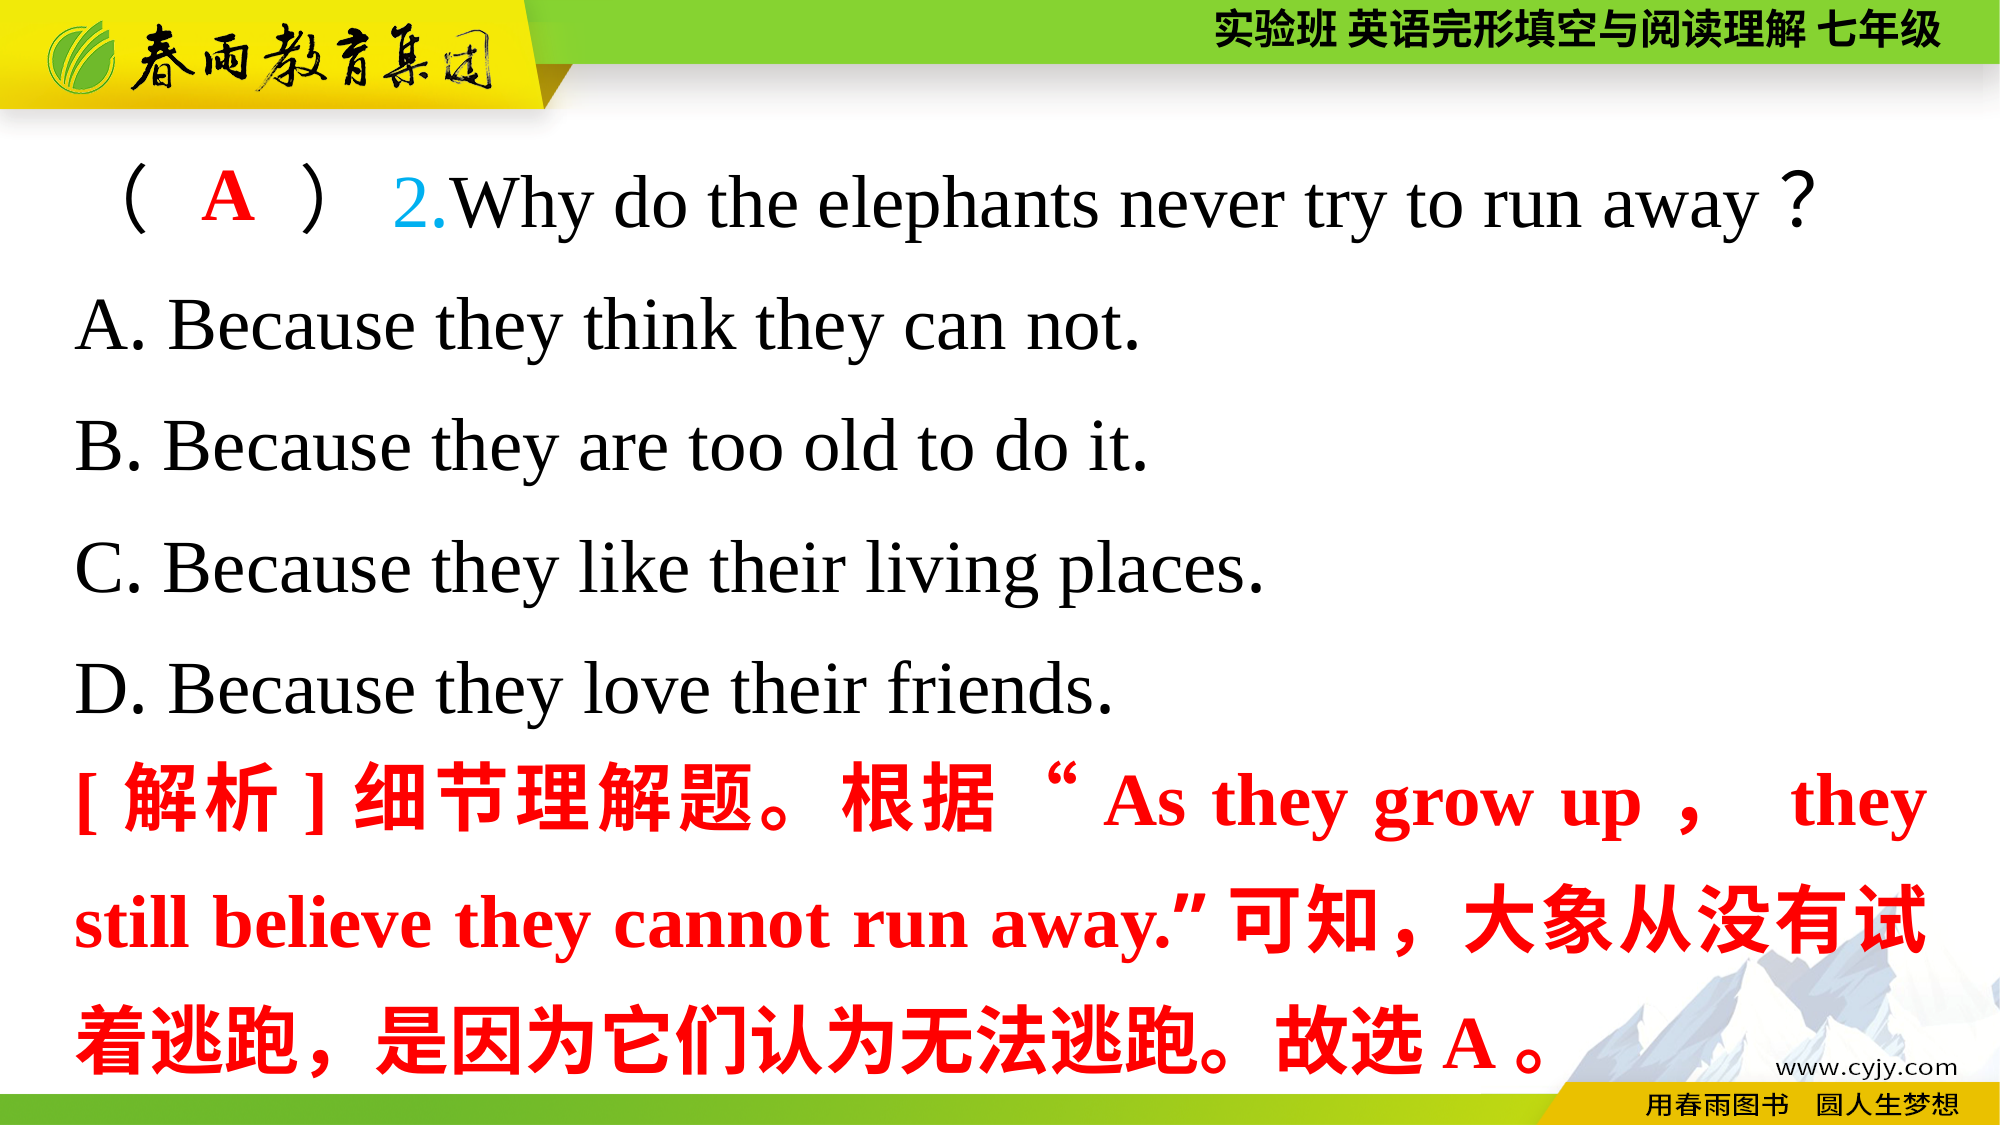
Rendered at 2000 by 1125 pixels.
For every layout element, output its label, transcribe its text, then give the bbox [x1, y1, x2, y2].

text_box A [186, 138, 271, 243]
text_box [解析]细节理解题。根据“As they grow up， they still believe they cannot run away.”可知，大象从没有试着逃跑，是因为它们认为无法逃跑。故选A。 [59, 711, 1944, 1091]
list （ ）2.Why do the elephants never try to run away？ A. Because they think they can not. B. Because they are too old to do it. C. Because they like their living places. D. Because they love their friends. [59, 113, 1944, 711]
picture [0, 0, 2000, 1125]
